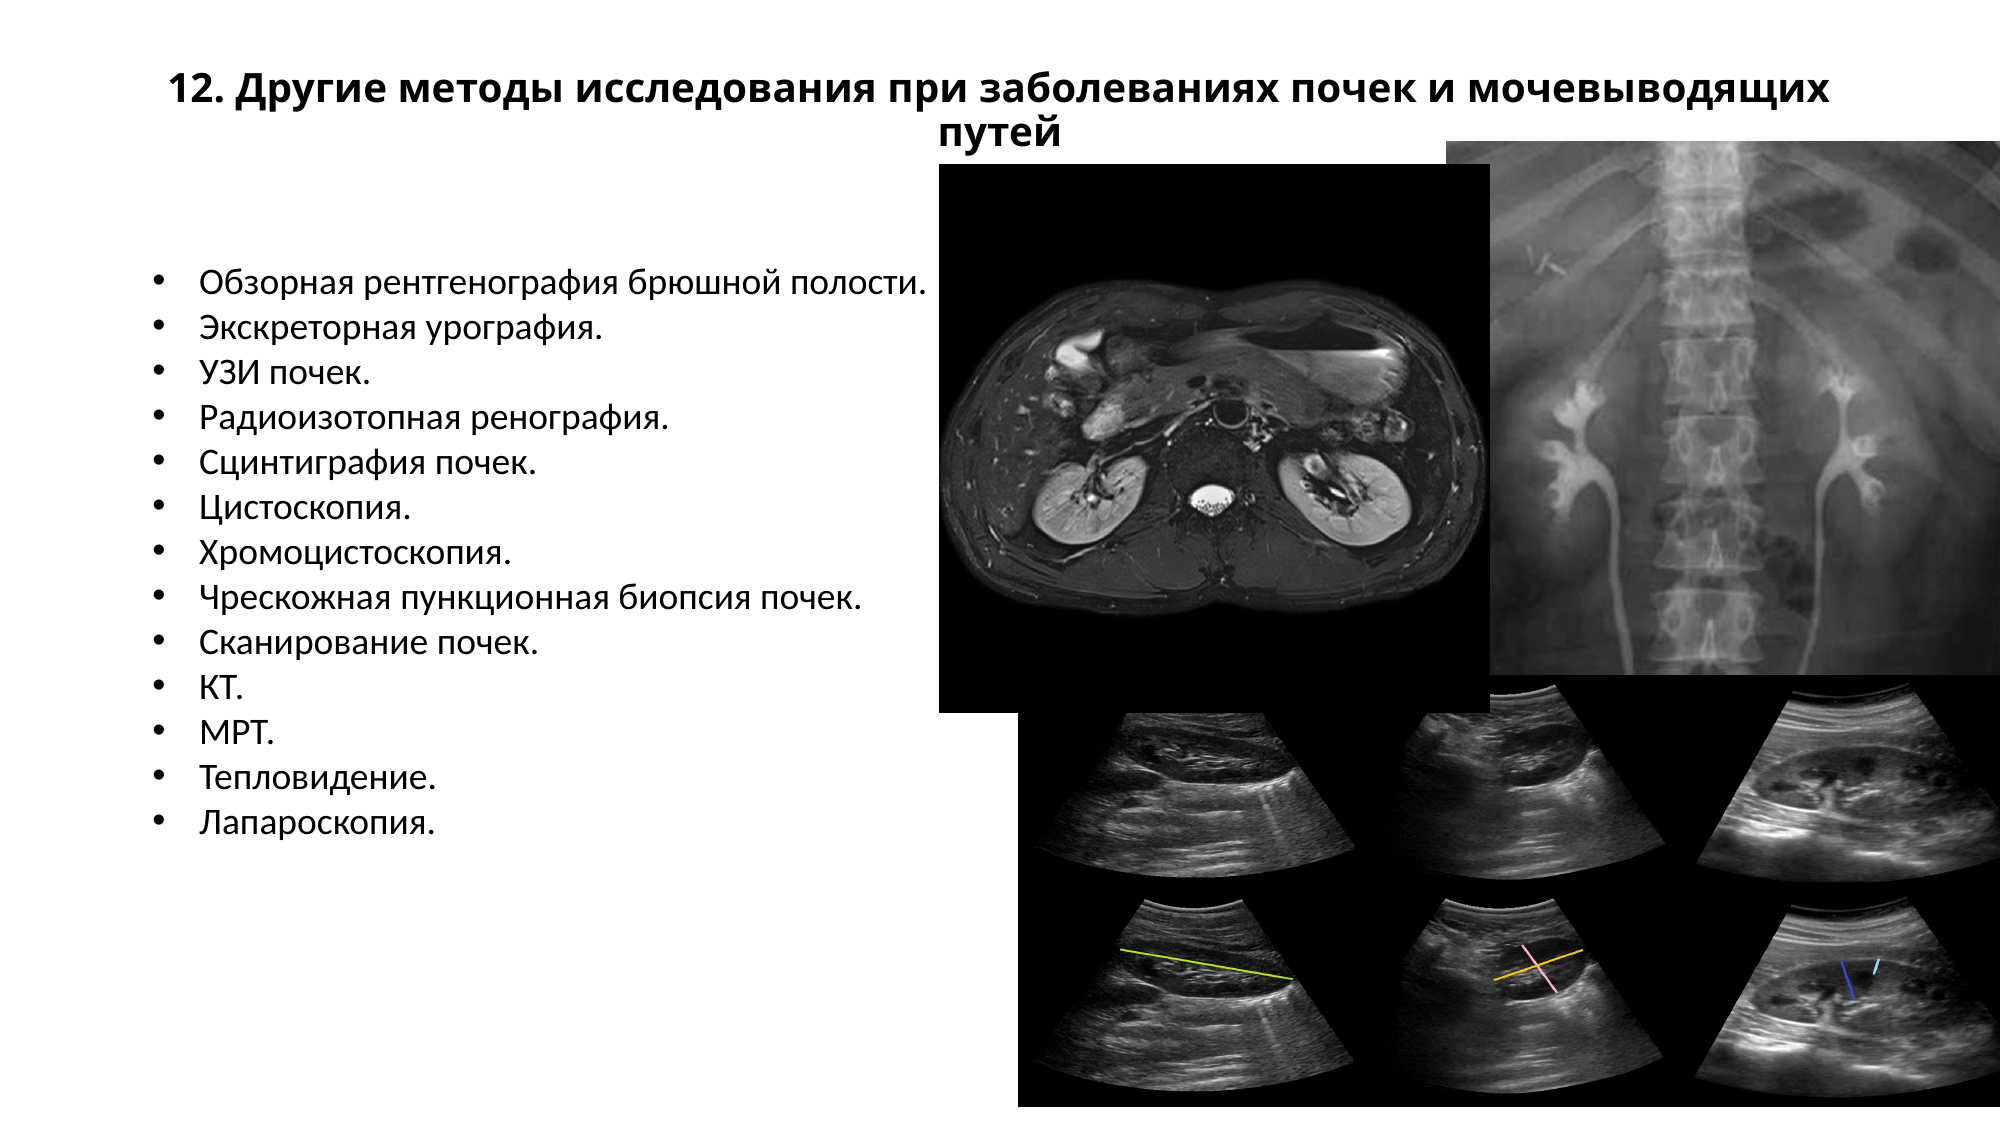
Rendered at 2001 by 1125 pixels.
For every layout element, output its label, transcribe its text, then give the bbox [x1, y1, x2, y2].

picture [939, 141, 2000, 1107]
text_box Обзорная рентгенография брюшной полости. Экскреторная урография. УЗИ почек. Радиоизотопная ренография. Сцинтиграфия почек. Цистоскопия. Хромоцистоскопия. Чрескожная пункционная биопсия почек. Сканирование почек. КТ. МРТ. Тепловидение. Лапароскопия. [137, 249, 1018, 895]
title 12. Другие методы исследования при заболеваниях почек и мочевыводящих путей [137, 59, 1863, 220]
